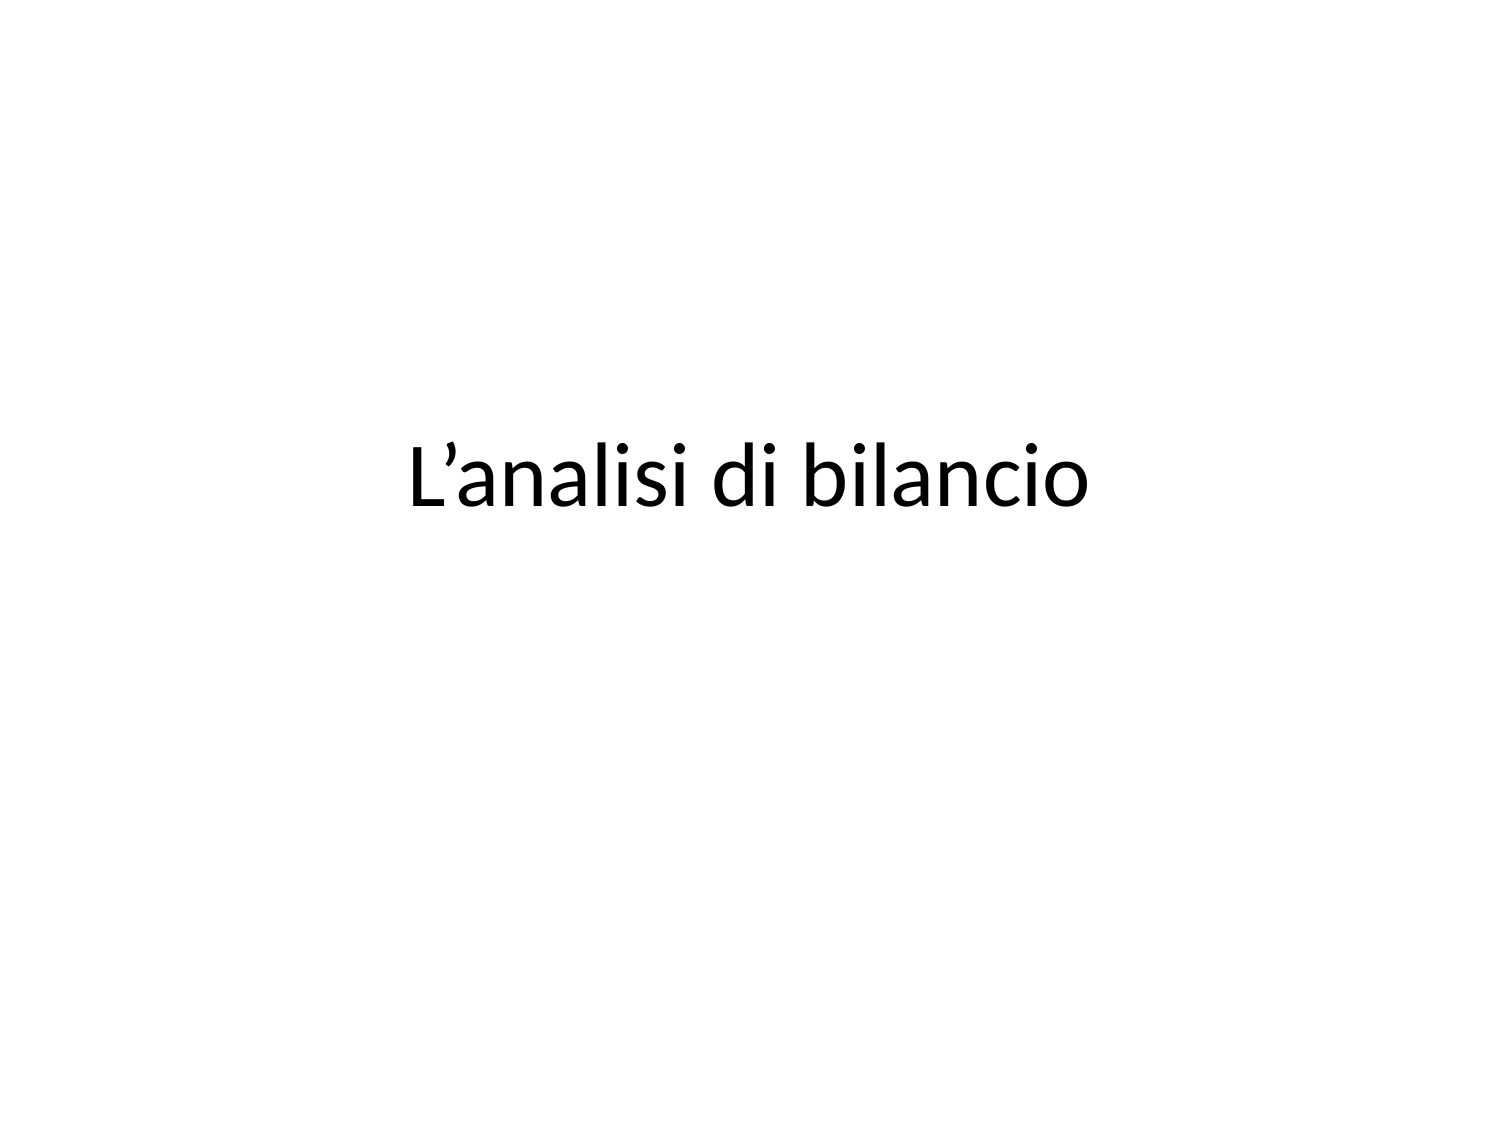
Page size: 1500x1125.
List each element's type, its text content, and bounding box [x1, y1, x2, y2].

title L’analisi di bilancio [112, 349, 1388, 591]
